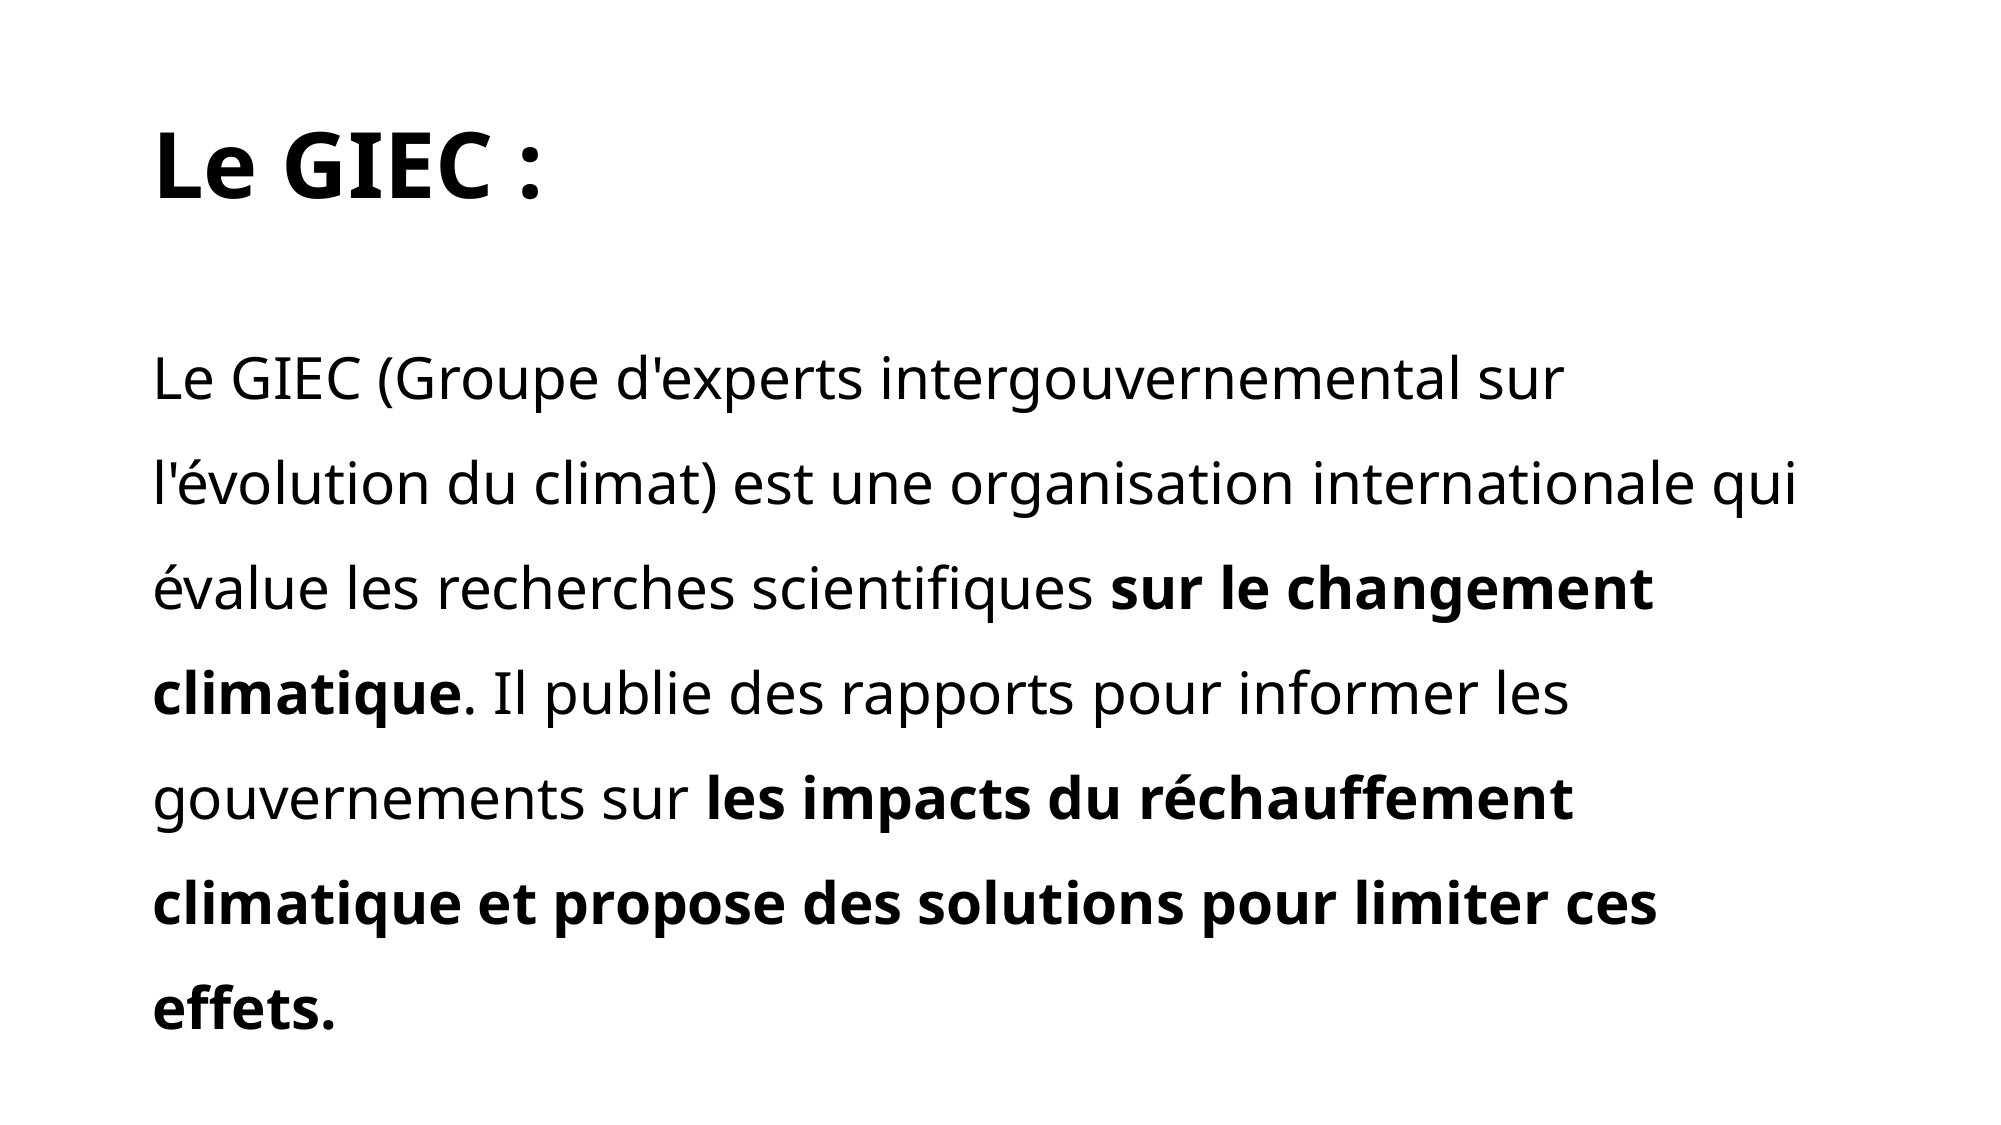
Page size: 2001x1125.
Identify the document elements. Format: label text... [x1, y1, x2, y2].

text_box Le GIEC : [137, 59, 1863, 278]
text_box Le GIEC (Groupe d'experts intergouvernemental sur l'évolution du climat) est une organisation internationale qui évalue les recherches scientifiques sur le changement climatique. Il publie des rapports pour informer les gouvernements sur les impacts du réchauffement climatique et propose des solutions pour limiter ces effets. [137, 299, 1863, 1014]
